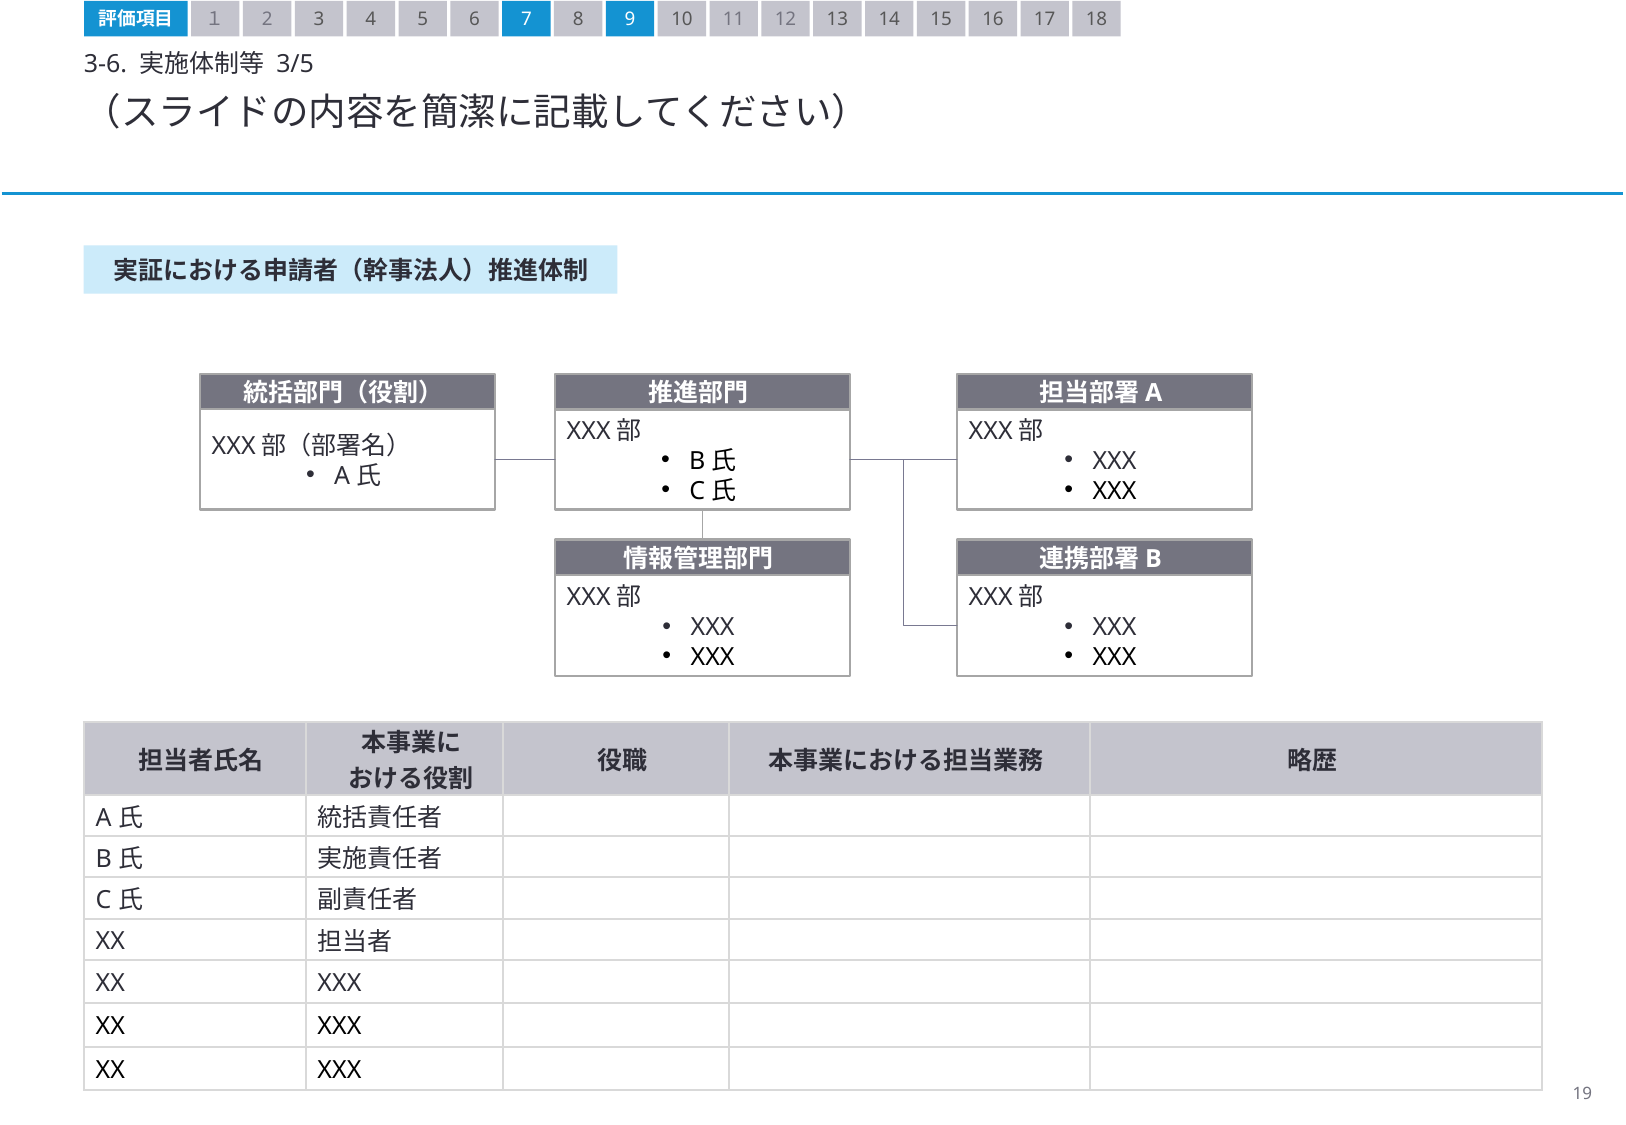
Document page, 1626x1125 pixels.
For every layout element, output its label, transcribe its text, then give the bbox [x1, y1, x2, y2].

table_cell [730, 837, 1089, 876]
table_cell [504, 961, 728, 1002]
table_cell [1091, 961, 1541, 1002]
table_cell 実施責任者 [307, 837, 502, 876]
table_cell [730, 961, 1089, 1002]
table_cell [1091, 796, 1541, 835]
table_cell [730, 878, 1089, 918]
text_box XXX部 XXX XXX [956, 410, 1253, 510]
table_header 本事業に おける役割 [307, 723, 502, 794]
table_cell [1091, 920, 1541, 959]
list 3-6. 実施体制等 3/5 [84, 40, 1543, 82]
table_cell XXX [307, 961, 502, 1002]
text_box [83, 0, 1122, 37]
table_cell XX [85, 1004, 305, 1046]
table_header 担当者氏名 [85, 723, 305, 794]
table_cell XXX [307, 1004, 502, 1046]
table_header 略歴 [1091, 723, 1541, 794]
table_cell XX [85, 961, 305, 1002]
table_header 役職 [504, 723, 728, 794]
table_cell [730, 1004, 1089, 1046]
table_cell [1091, 837, 1541, 876]
text_box XXX部 B氏 C氏 [554, 410, 851, 510]
table_cell [504, 920, 728, 959]
text_box 情報管理部門 [554, 539, 849, 576]
table_cell XX [85, 1048, 305, 1089]
table_cell 担当者 [307, 920, 502, 959]
table_cell [1091, 1004, 1541, 1046]
table_header 本事業における担当業務 [730, 723, 1089, 794]
text_box 担当部署A [956, 373, 1253, 410]
table_cell A氏 [85, 796, 305, 835]
table_cell [504, 878, 728, 918]
text_box XXX部（部署名） A氏 [199, 408, 496, 510]
table_cell [730, 796, 1089, 835]
table_cell 副責任者 [307, 878, 502, 918]
text_box XXX部 XXX XXX [554, 576, 851, 676]
table_cell C氏 [85, 878, 305, 918]
text_box 統括部門（役割） [199, 373, 496, 408]
text_box 連携部署B [958, 539, 1253, 576]
table_cell [504, 1004, 728, 1046]
table_cell B氏 [85, 837, 305, 876]
table_cell [1091, 878, 1541, 918]
text_box 実証における申請者（幹事法人）推進体制 [83, 244, 618, 295]
table_cell [1091, 1048, 1541, 1089]
table_cell XX [85, 920, 305, 959]
table_cell 統括責任者 [307, 796, 502, 835]
text_box XXX部 XXX XXX [956, 576, 1253, 676]
list （スライドの内容を簡潔に記載してください） [84, 83, 1543, 183]
table_cell XXX [307, 1048, 502, 1089]
table_cell [730, 920, 1089, 959]
table_cell [504, 837, 728, 876]
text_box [849, 460, 958, 626]
table_cell [504, 1048, 728, 1089]
table_cell [504, 796, 728, 835]
text_box 推進部門 [554, 373, 851, 410]
table_cell [730, 1048, 1089, 1089]
